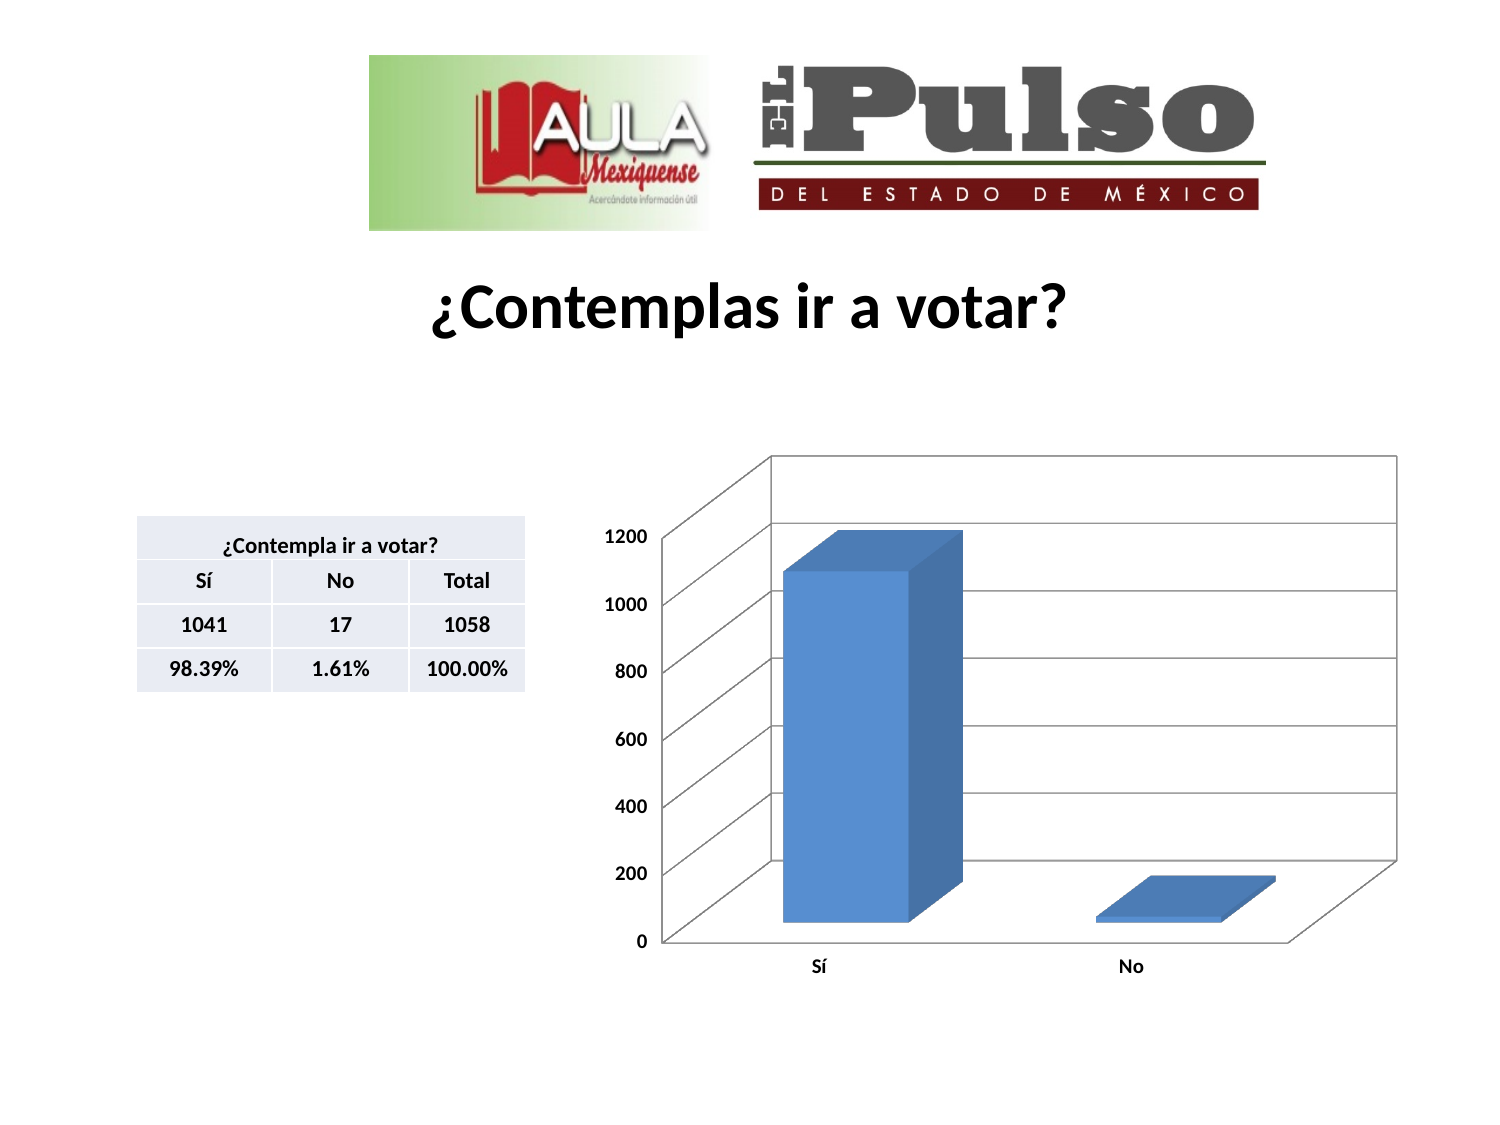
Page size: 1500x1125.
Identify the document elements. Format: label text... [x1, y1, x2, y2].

table_cell No [273, 560, 408, 603]
table_cell Total [410, 560, 525, 603]
table_cell Sí [137, 560, 271, 603]
table_cell 17 [273, 605, 408, 647]
table_cell 100.00% [410, 649, 525, 692]
table_header ¿Contempla ir a votar? [137, 516, 525, 559]
picture [368, 55, 715, 231]
picture [749, 54, 1266, 221]
table_cell 1058 [410, 605, 525, 647]
title ¿Contemplas ir a votar? [75, 255, 1425, 350]
chart [584, 444, 1418, 990]
table_cell 1041 [137, 605, 271, 647]
list [88, 361, 1439, 1105]
table_cell 1.61% [273, 649, 408, 692]
table_cell 98.39% [137, 649, 271, 692]
